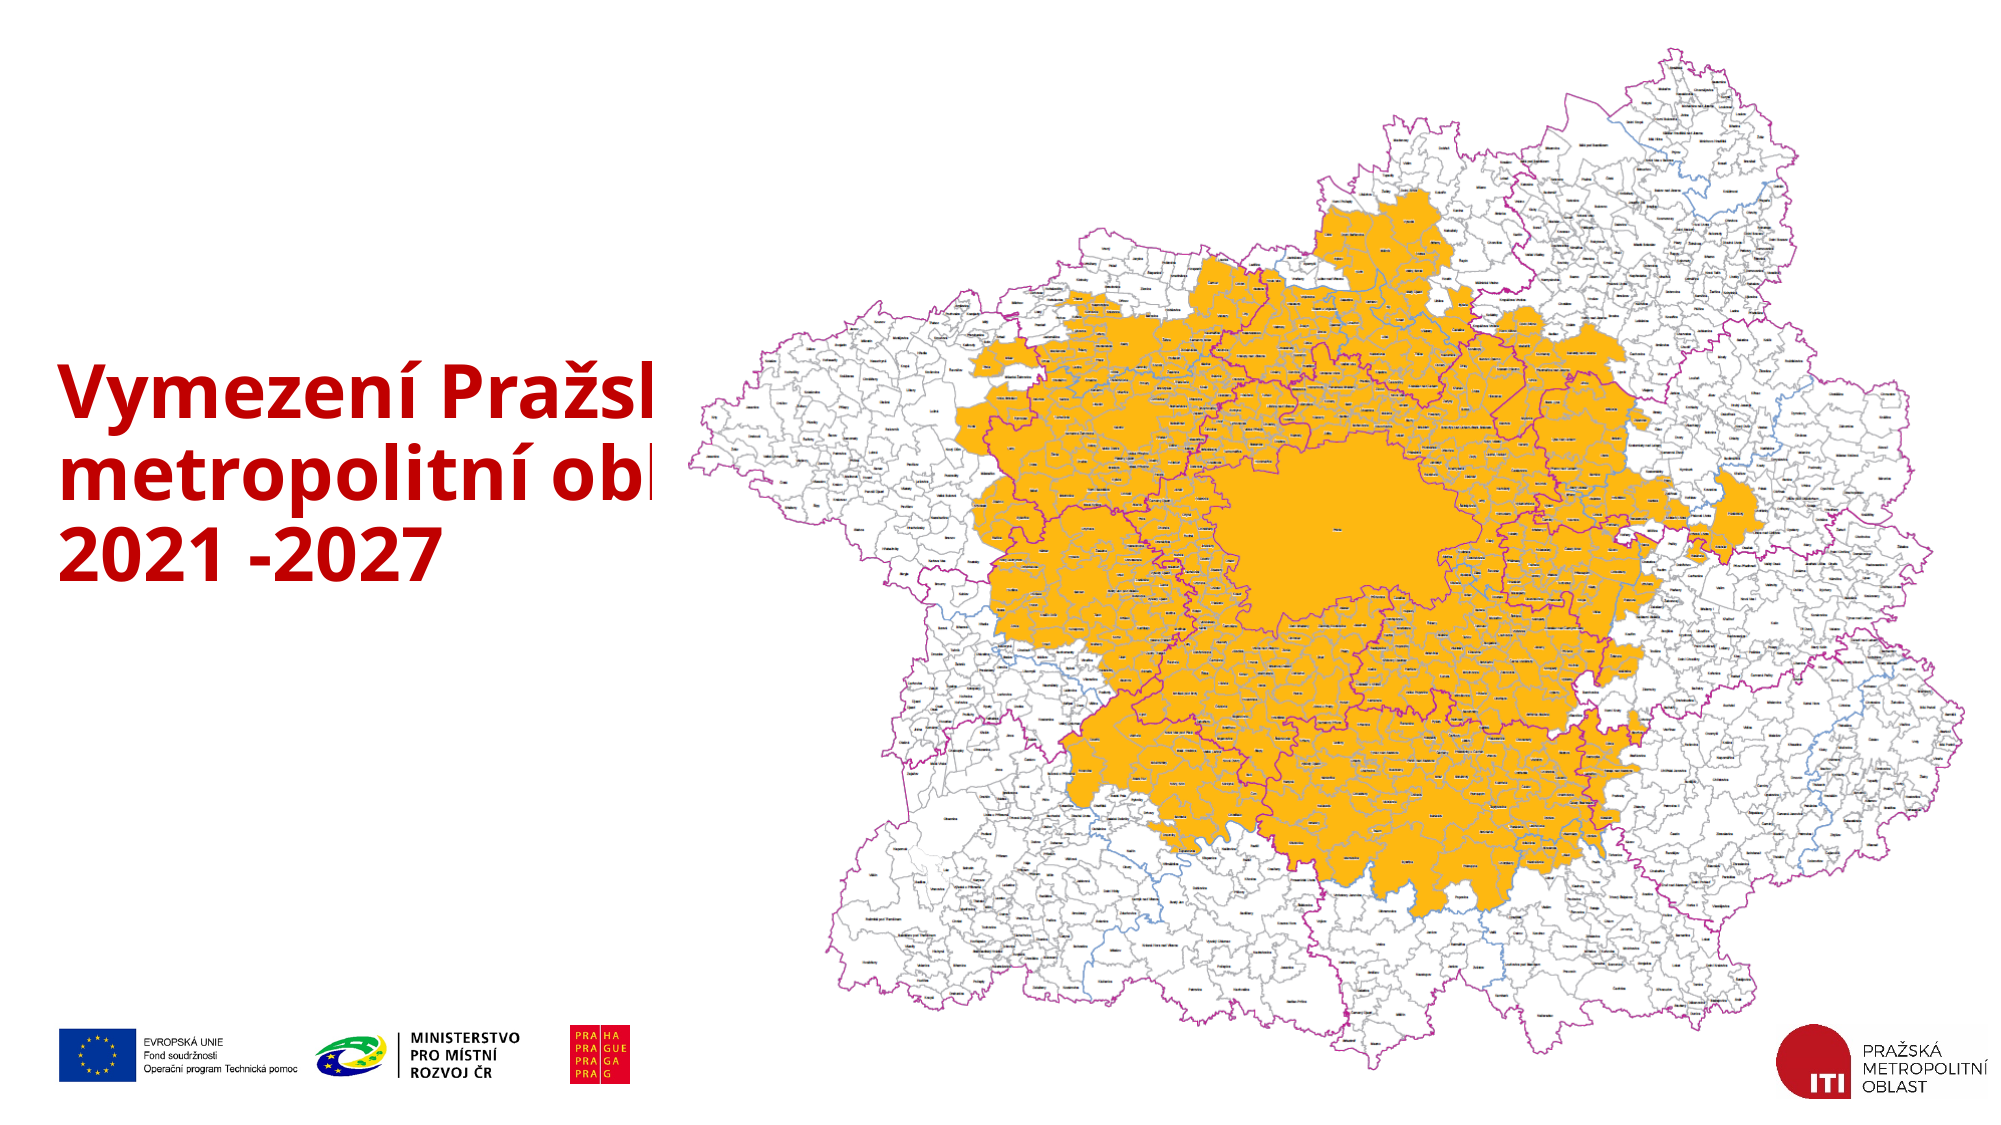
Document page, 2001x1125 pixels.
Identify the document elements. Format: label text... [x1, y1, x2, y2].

picture [652, 42, 1988, 1099]
title Vymezení Pražské metropolitní oblasti 2021 -2027 [42, 219, 652, 732]
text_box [42, 1011, 630, 1099]
